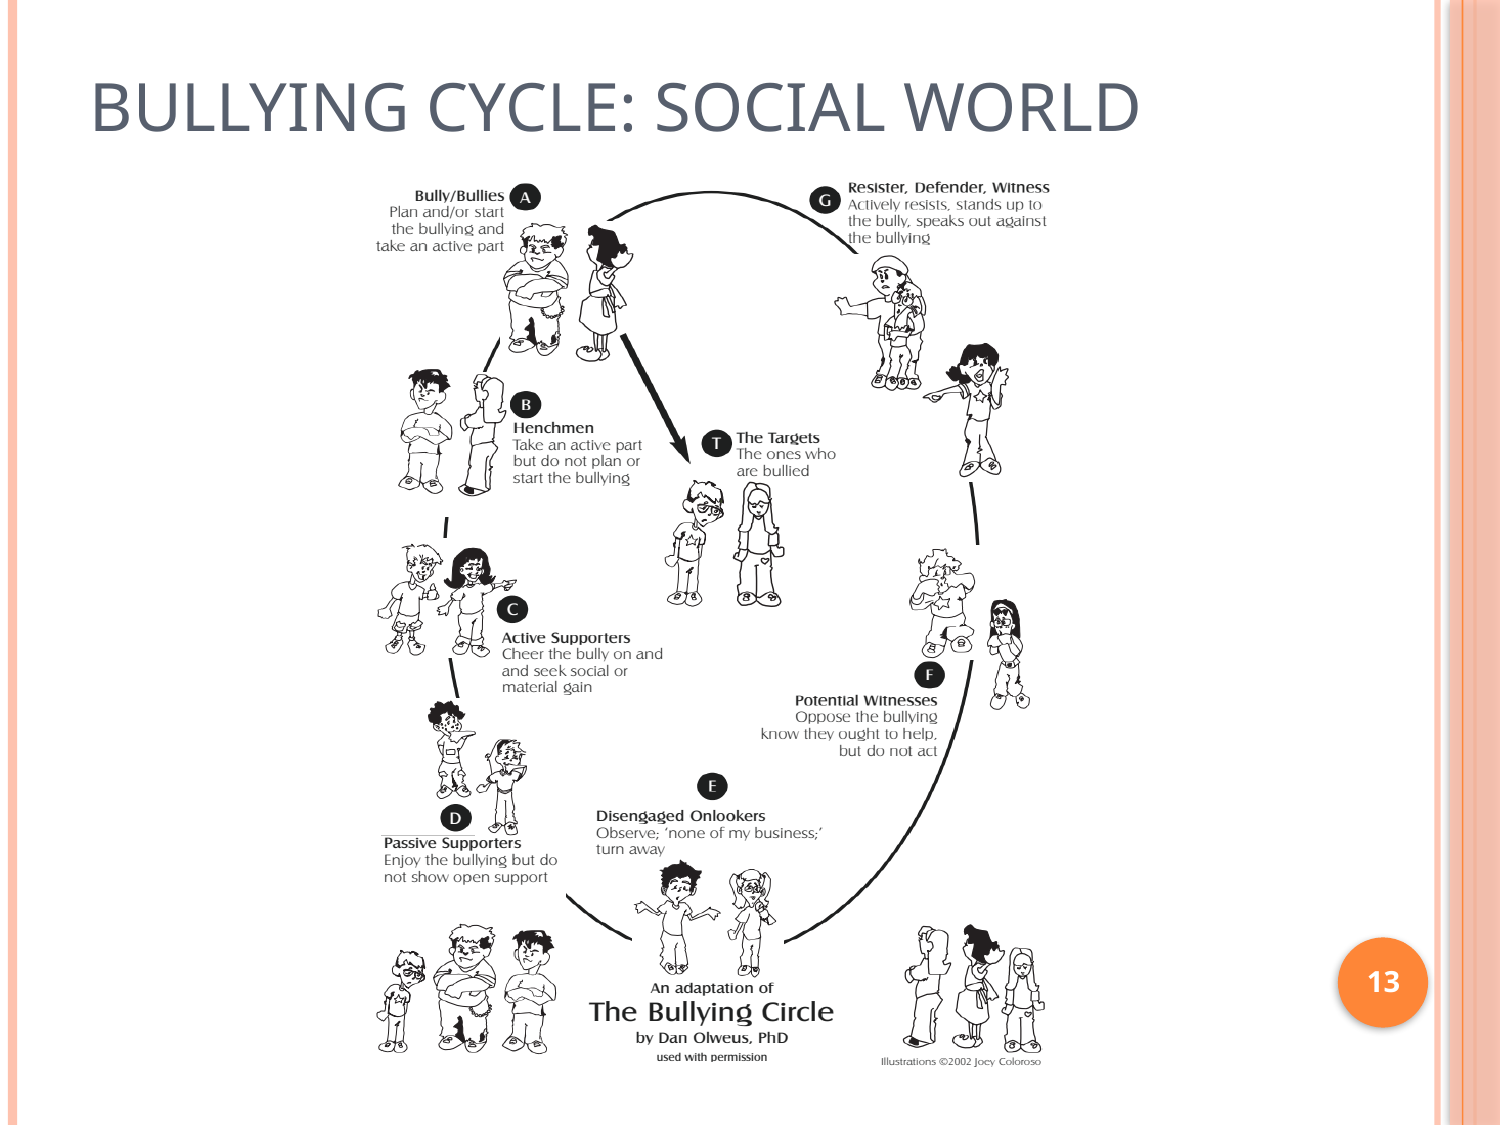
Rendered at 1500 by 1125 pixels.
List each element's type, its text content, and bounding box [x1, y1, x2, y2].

title Bullying Cycle: Social World [75, 45, 1300, 146]
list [0, 149, 1500, 1095]
